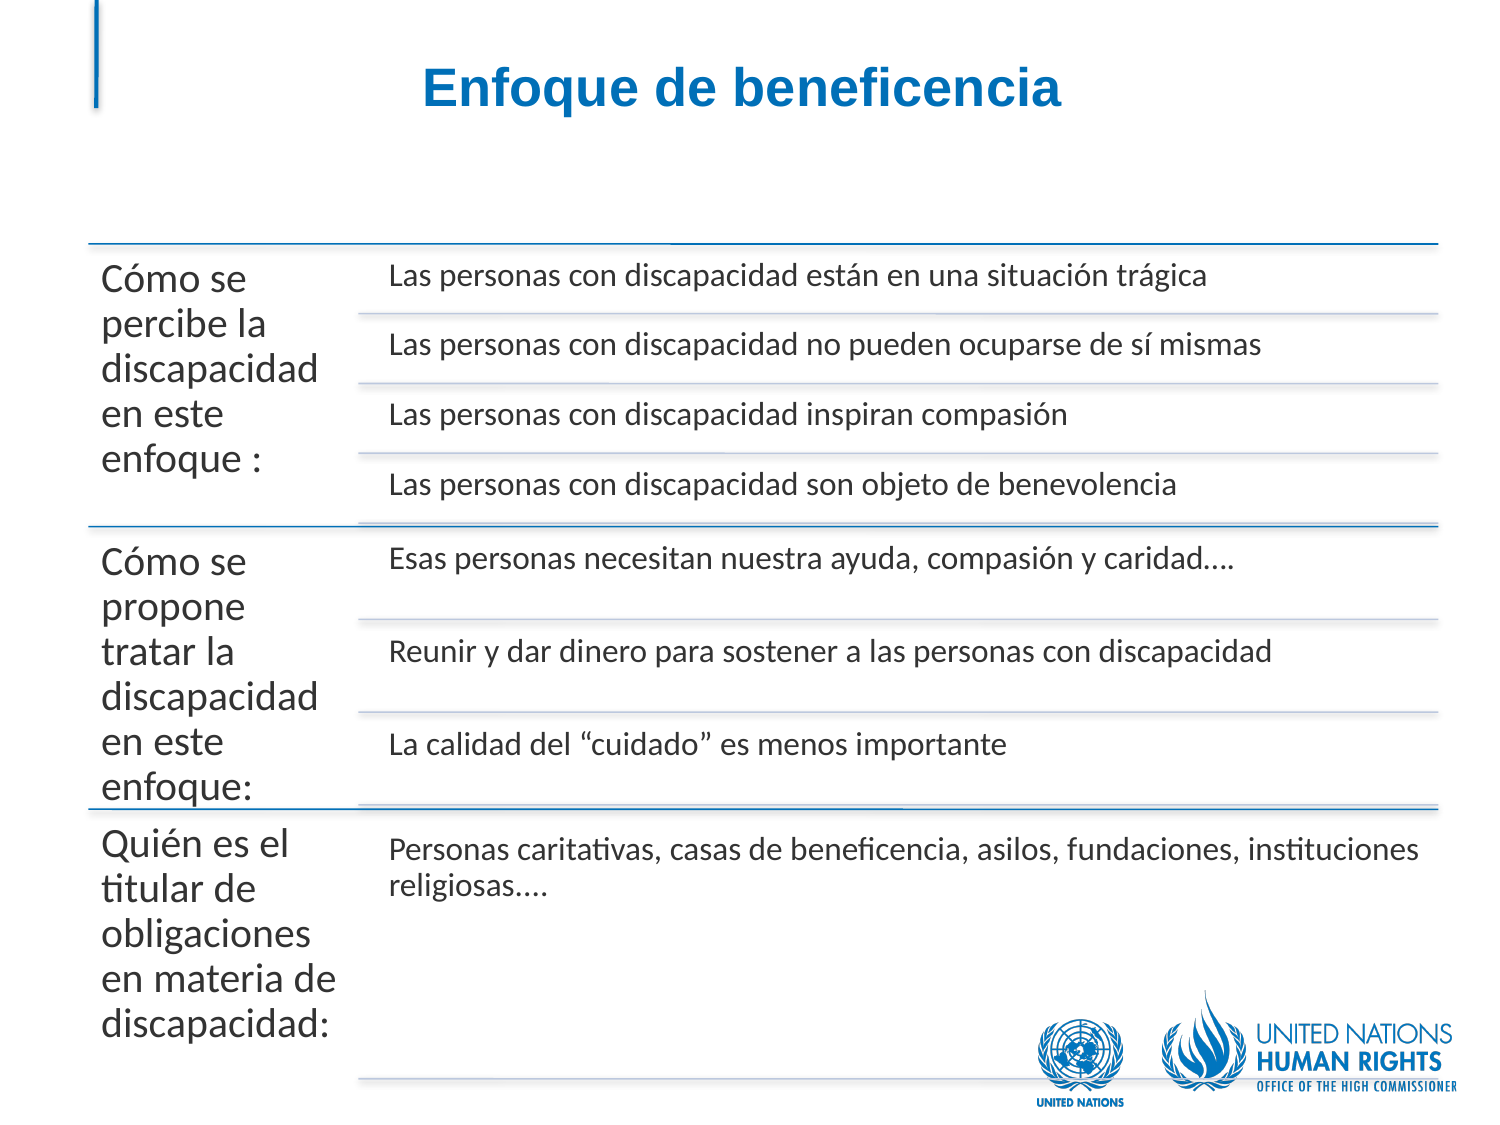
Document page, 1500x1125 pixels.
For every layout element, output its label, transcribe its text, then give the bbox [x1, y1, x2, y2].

picture [1037, 990, 1457, 1107]
title Enfoque de beneficencia [121, 45, 1363, 224]
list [88, 243, 1439, 1093]
